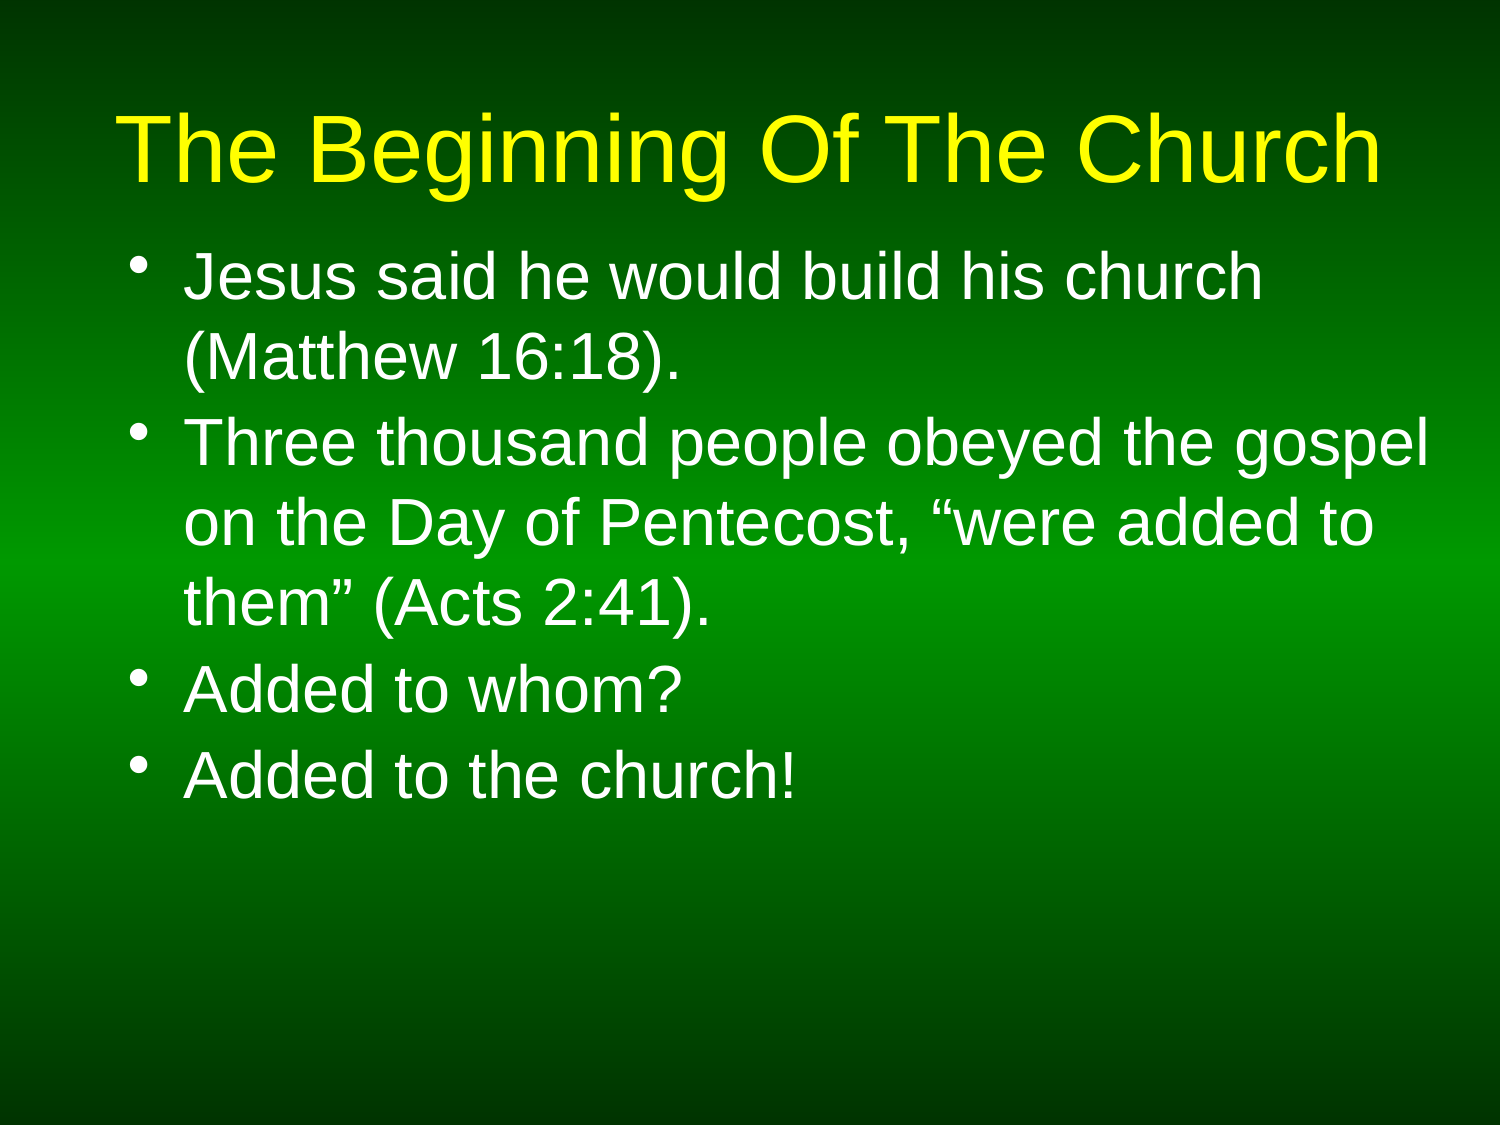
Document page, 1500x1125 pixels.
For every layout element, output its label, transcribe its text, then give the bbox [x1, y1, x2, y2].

list Jesus said he would build his church (Matthew 16:18). Three thousand people obeyed the gospel on the Day of Pentecost, “were added to them” (Acts 2:41). Added to whom? Added to the church! [112, 224, 1463, 1125]
title The Beginning Of The Church [37, 50, 1463, 238]
